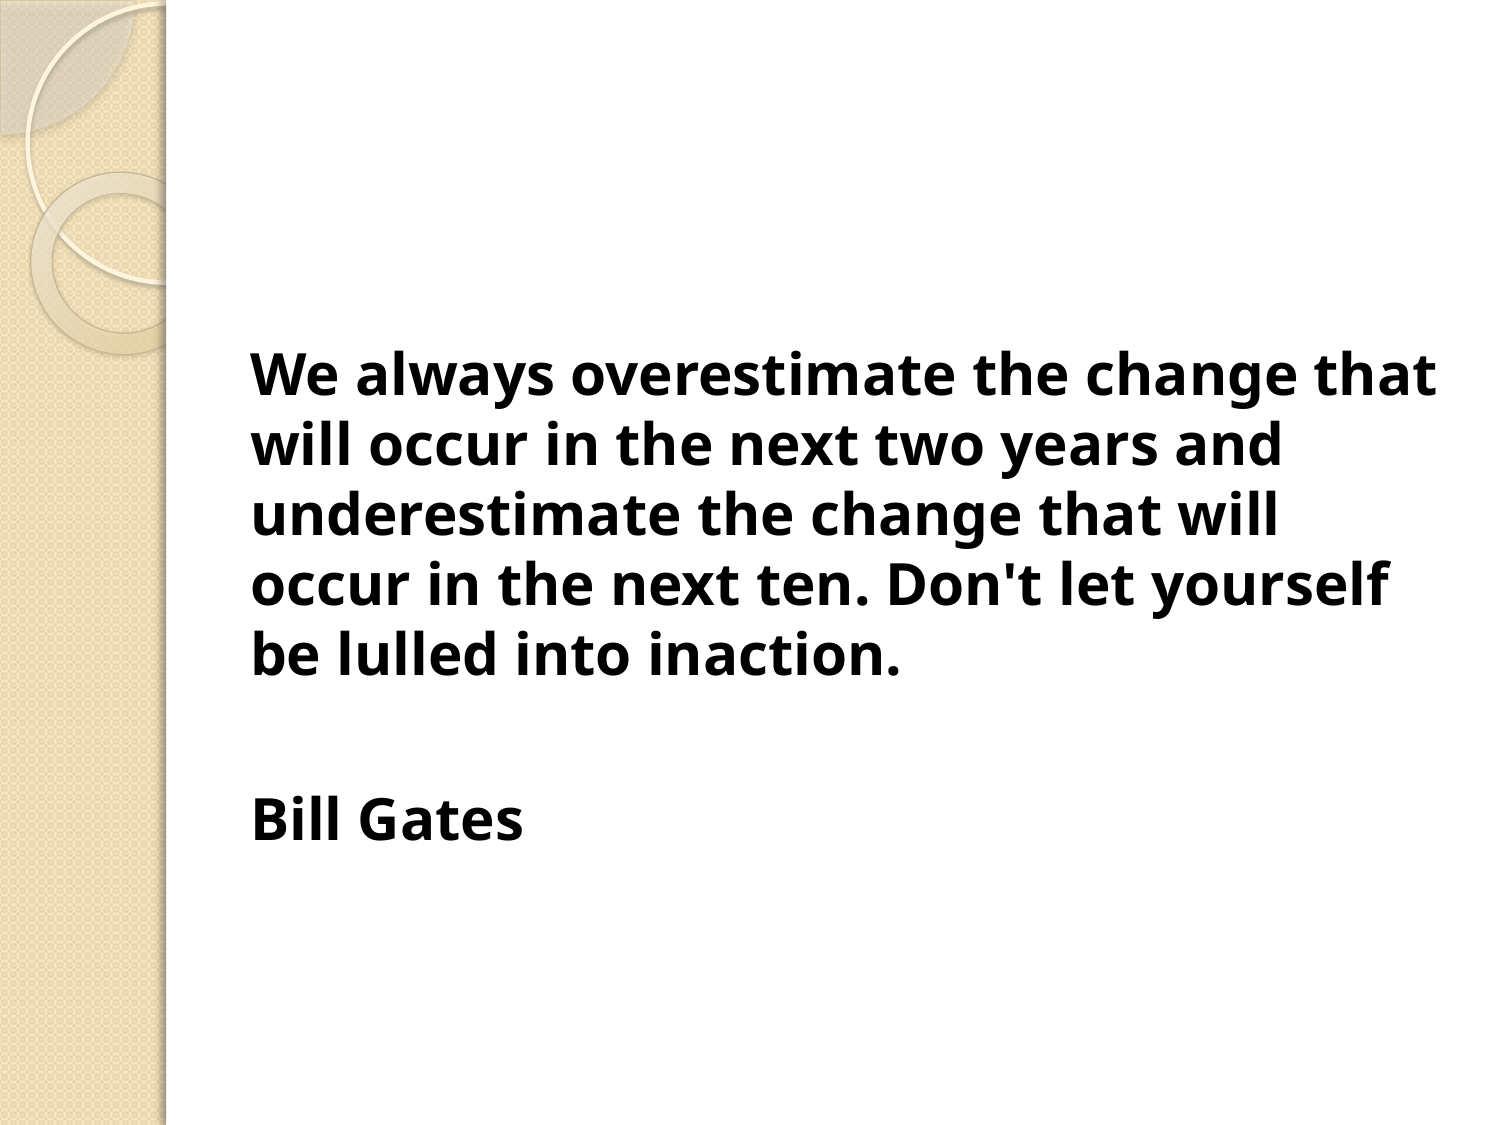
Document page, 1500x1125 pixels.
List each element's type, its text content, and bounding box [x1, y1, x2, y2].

list We always overestimate the change that will occur in the next two years and underestimate the change that will occur in the next ten. Don't let yourself be lulled into inaction. Bill Gates [235, 237, 1466, 1025]
